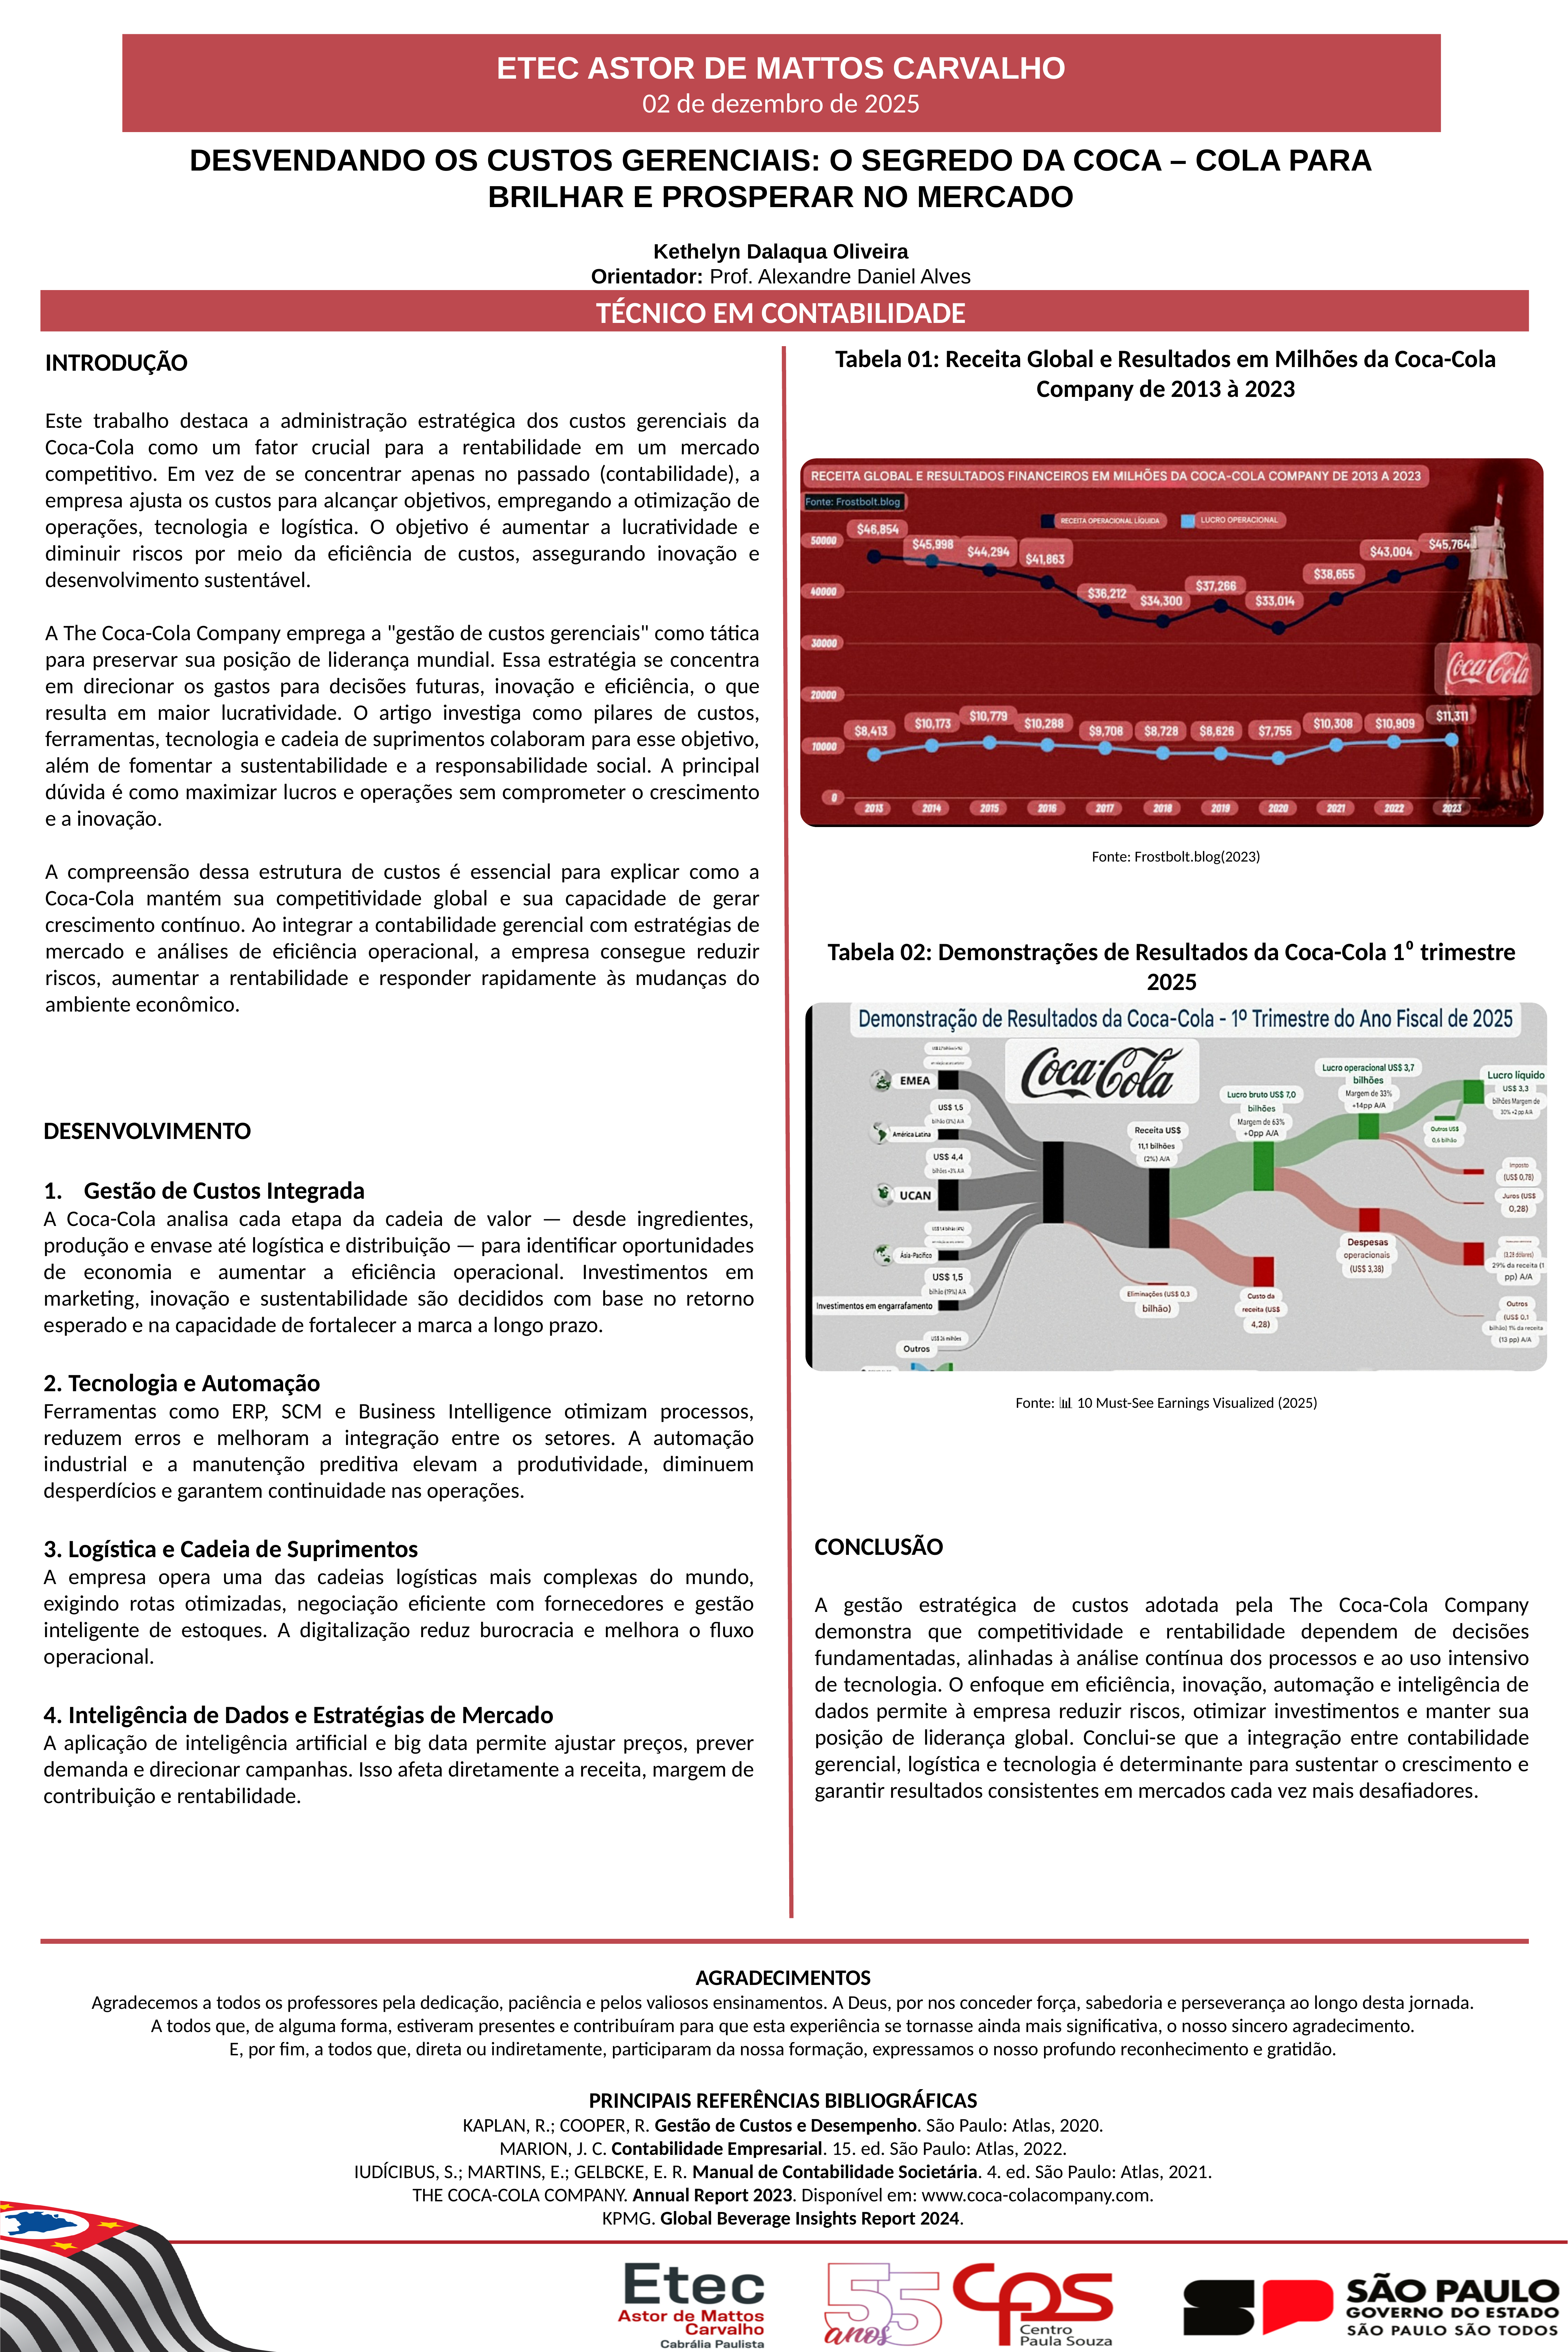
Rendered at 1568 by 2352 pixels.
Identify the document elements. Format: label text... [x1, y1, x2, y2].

text_box CONCLUSÃO A gestão estratégica de custos adotada pela The Coca-Cola Company demonstra que competitividade e rentabilidade dependem de decisões fundamentadas, alinhadas à análise contínua dos processos e ao uso intensivo de tecnologia. O enfoque em eficiência, inovação, automação e inteligência de dados permite à empresa reduzir riscos, otimizar investimentos e manter sua posição de liderança global. Conclui-se que a integração entre contabilidade gerencial, logística e tecnologia é determinante para sustentar o crescimento e garantir resultados consistentes em mercados cada vez mais desafiadores. [810, 1528, 1535, 1894]
text_box AGRADECIMENTOS Agradecemos a todos os professores pela dedicação, paciência e pelos valiosos ensinamentos. A Deus, por nos conceder força, sabedoria e perseverança ao longo desta jornada. A todos que, de alguma forma, estiveram presentes e contribuíram para que esta experiência se tornasse ainda mais significativa, o nosso sincero agradecimento. E, por fim, a todos que, direta ou indiretamente, participaram da nossa formação, expressamos o nosso profundo reconhecimento e gratidão. PRINCIPAIS REFERÊNCIAS BIBLIOGRÁFICAS KAPLAN, R.; COOPER, R. Gestão de Custos e Desempenho. São Paulo: Atlas, 2020. MARION, J. C. Contabilidade Empresarial. 15. ed. São Paulo: Atlas, 2022. IUDÍCIBUS, S.; MARTINS, E.; GELBCKE, E. R. Manual de Contabilidade Societária. 4. ed. São Paulo: Atlas, 2021. THE COCA-COLA COMPANY. Annual Report 2023. Disponível em: www.coca-colacompany.com. KPMG. Global Beverage Insights Report 2024. [37, 1960, 1530, 2200]
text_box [800, 458, 1544, 827]
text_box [805, 1002, 1547, 1371]
text_box Fonte: Frostbolt.blog(2023) [944, 835, 1408, 895]
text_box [784, 346, 791, 1918]
text_box Fonte: 📊 10 Must-See Earnings Visualized (2025) [871, 1381, 1463, 1441]
text_box ETEC ASTOR DE MATTOS CARVALHO 02 de dezembro de 2025 [122, 34, 1441, 132]
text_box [0, 2200, 1568, 2352]
text_box Tabela 01: Receita Global e Resultados em Milhões da Coca-Cola Company de 2013 à 2023 [789, 340, 1544, 397]
text_box TÉCNICO EM CONTABILIDADE [40, 290, 1529, 332]
text_box INTRODUÇÃO Este trabalho destaca a administração estratégica dos custos gerenciais da Coca-Cola como um fator crucial para a rentabilidade em um mercado competitivo. Em vez de se concentrar apenas no passado (contabilidade), a empresa ajusta os custos para alcançar objetivos, empregando a otimização de operações, tecnologia e logística. O objetivo é aumentar a lucratividade e diminuir riscos por meio da eficiência de custos, assegurando inovação e desenvolvimento sustentável. A The Coca-Cola Company emprega a "gestão de custos gerenciais" como tática para preservar sua posição de liderança mundial. Essa estratégia se concentra em direcionar os gastos para decisões futuras, inovação e eficiência, o que resulta em maior lucratividade. O artigo investiga como pilares de custos, ferramentas, tecnologia e cadeia de suprimentos colaboram para esse objetivo, além de fomentar a sustentabilidade e a responsabilidade social. A principal dúvida é como maximizar lucros e operações sem comprometer o crescimento e a inovação. A compreensão dessa estrutura de custos é essencial para explicar como a Coca-Cola mantém sua competitividade global e sua capacidade de gerar crescimento contínuo. Ao integrar a contabilidade gerencial com estratégias de mercado e análises de eficiência operacional, a empresa consegue reduzir riscos, aumentar a rentabilidade e responder rapidamente às mudanças do ambiente econômico. [40, 343, 766, 910]
text_box DESVENDANDO OS CUSTOS GERENCIAIS: O SEGREDO DA COCA – COLA PARA BRILHAR E PROSPERAR NO MERCADO Kethelyn Dalaqua Oliveira Orientador: Prof. Alexandre Daniel Alves [121, 137, 1441, 290]
text_box DESENVOLVIMENTO Gestão de Custos Integrada A Coca-Cola analisa cada etapa da cadeia de valor — desde ingredientes, produção e envase até logística e distribuição — para identificar oportunidades de economia e aumentar a eficiência operacional. Investimentos em marketing, inovação e sustentabilidade são decididos com base no retorno esperado e na capacidade de fortalecer a marca a longo prazo. 2. Tecnologia e Automação Ferramentas como ERP, SCM e Business Intelligence otimizam processos, reduzem erros e melhoram a integração entre os setores. A automação industrial e a manutenção preditiva elevam a produtividade, diminuem desperdícios e garantem continuidade nas operações. 3. Logística e Cadeia de Suprimentos A empresa opera uma das cadeias logísticas mais complexas do mundo, exigindo rotas otimizadas, negociação eficiente com fornecedores e gestão inteligente de estoques. A digitalização reduz burocracia e melhora o fluxo operacional. 4. Inteligência de Dados e Estratégias de Mercado A aplicação de inteligência artificial e big data permite ajustar preços, prever demanda e direcionar campanhas. Isso afeta diretamente a receita, margem de contribuição e rentabilidade. [38, 1112, 760, 2009]
text_box Tabela 02: Demonstrações de Resultados da Coca-Cola 1⁰ trimestre 2025 [795, 933, 1550, 990]
